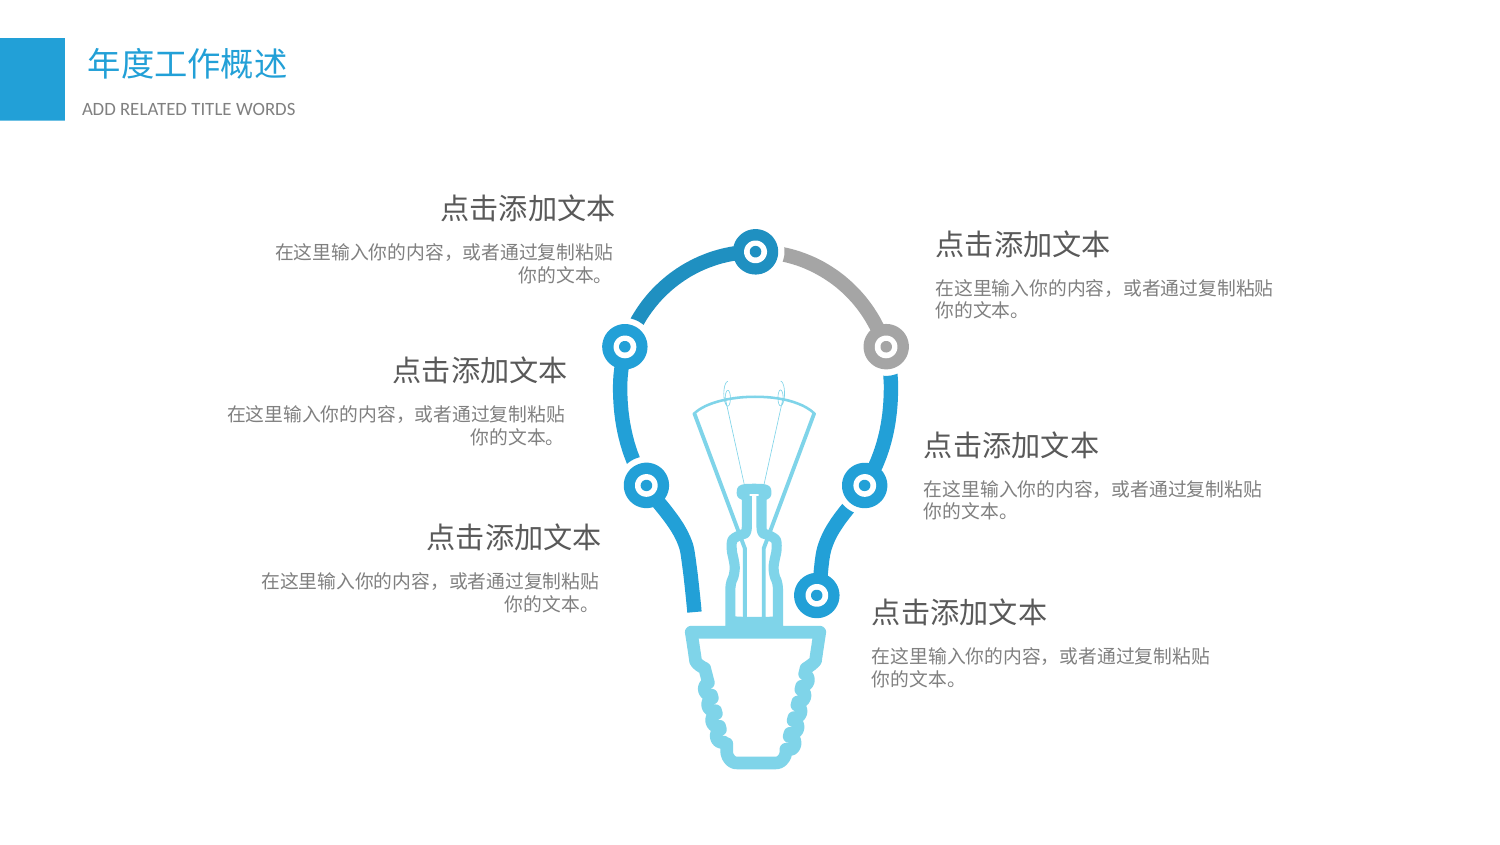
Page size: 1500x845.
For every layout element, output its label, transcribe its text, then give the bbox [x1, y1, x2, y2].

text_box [841, 373, 899, 509]
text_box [623, 462, 702, 613]
text_box 点击添加文本 [857, 587, 1240, 638]
text_box 点击添加文本 [248, 183, 631, 233]
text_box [793, 503, 855, 619]
text_box [684, 380, 827, 770]
text_box 点击添加文本 [920, 219, 1304, 269]
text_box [601, 323, 648, 465]
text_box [782, 246, 910, 370]
text_box 点击添加文本 [909, 420, 1292, 470]
text_box 在这里输入你的内容，或者通过复制粘贴你的文本。 [857, 637, 1236, 698]
text_box 在这里输入你的内容，或者通过复制粘贴你的文本。 [909, 470, 1288, 531]
text_box 点击添加文本 [200, 345, 583, 395]
text_box 在这里输入你的内容，或者通过复制粘贴你的文本。 [200, 395, 580, 456]
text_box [630, 228, 779, 326]
text_box 点击添加文本 [234, 512, 617, 563]
text_box 在这里输入你的内容，或者通过复制粘贴你的文本。 [234, 562, 614, 623]
text_box 在这里输入你的内容，或者通过复制粘贴你的文本。 [920, 269, 1300, 330]
text_box 在这里输入你的内容，或者通过复制粘贴你的文本。 [248, 233, 625, 294]
